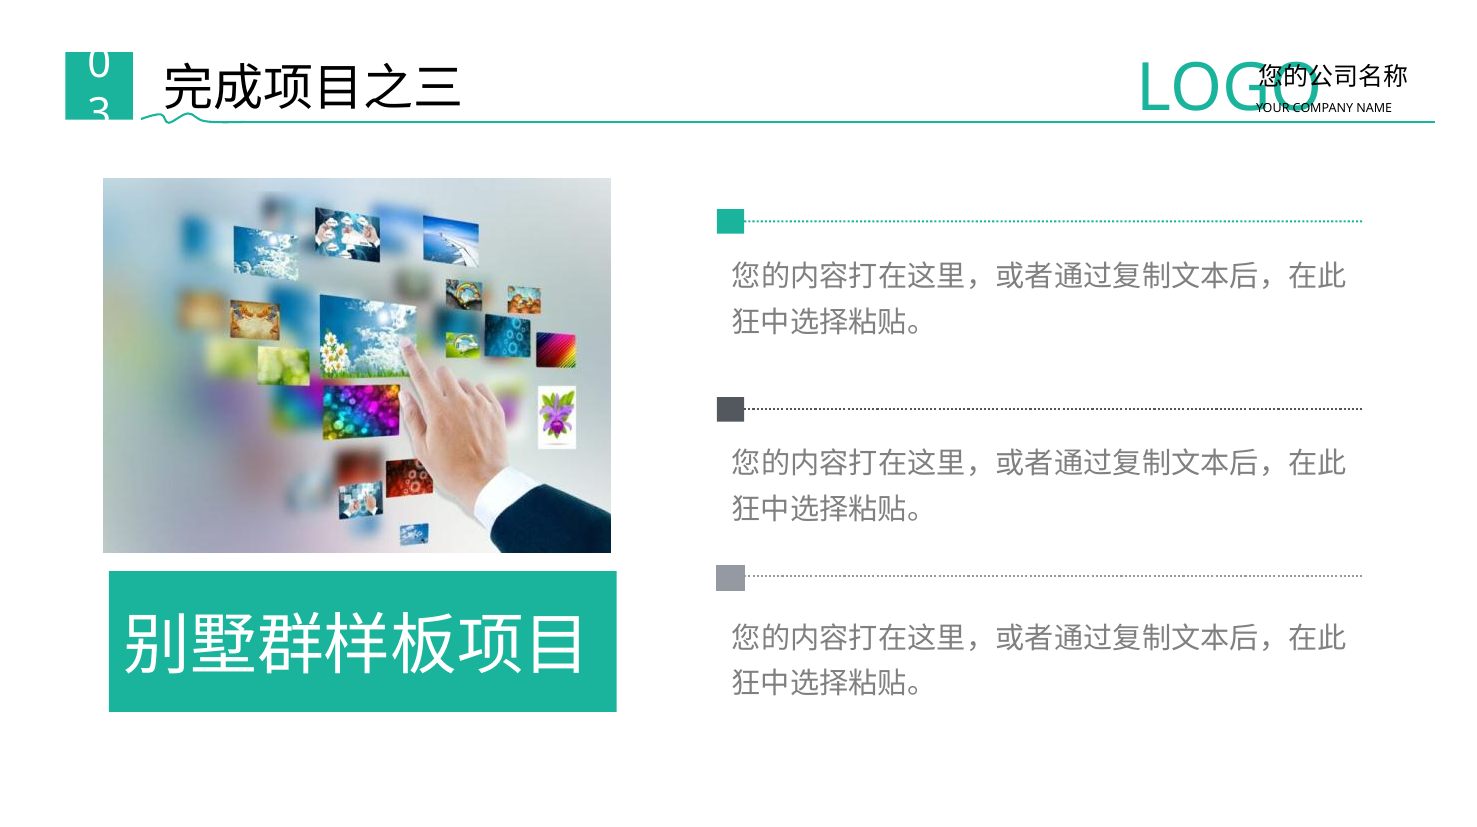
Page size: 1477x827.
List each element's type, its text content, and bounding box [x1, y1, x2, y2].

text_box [716, 565, 1363, 591]
text_box 完成项目之三 [148, 47, 489, 121]
text_box 03 [64, 51, 134, 121]
picture [103, 178, 612, 553]
text_box 您的内容打在这里，或者通过复制文本后，在此狂中选择粘贴。 [716, 239, 1363, 346]
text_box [716, 396, 1363, 422]
text_box 您的内容打在这里，或者通过复制文本后，在此狂中选择粘贴。 [716, 601, 1363, 707]
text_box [1121, 35, 1477, 132]
text_box [140, 112, 246, 124]
text_box 您的内容打在这里，或者通过复制文本后，在此狂中选择粘贴。 [716, 426, 1363, 533]
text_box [716, 209, 1363, 234]
text_box 别墅群样板项目 [108, 570, 618, 713]
